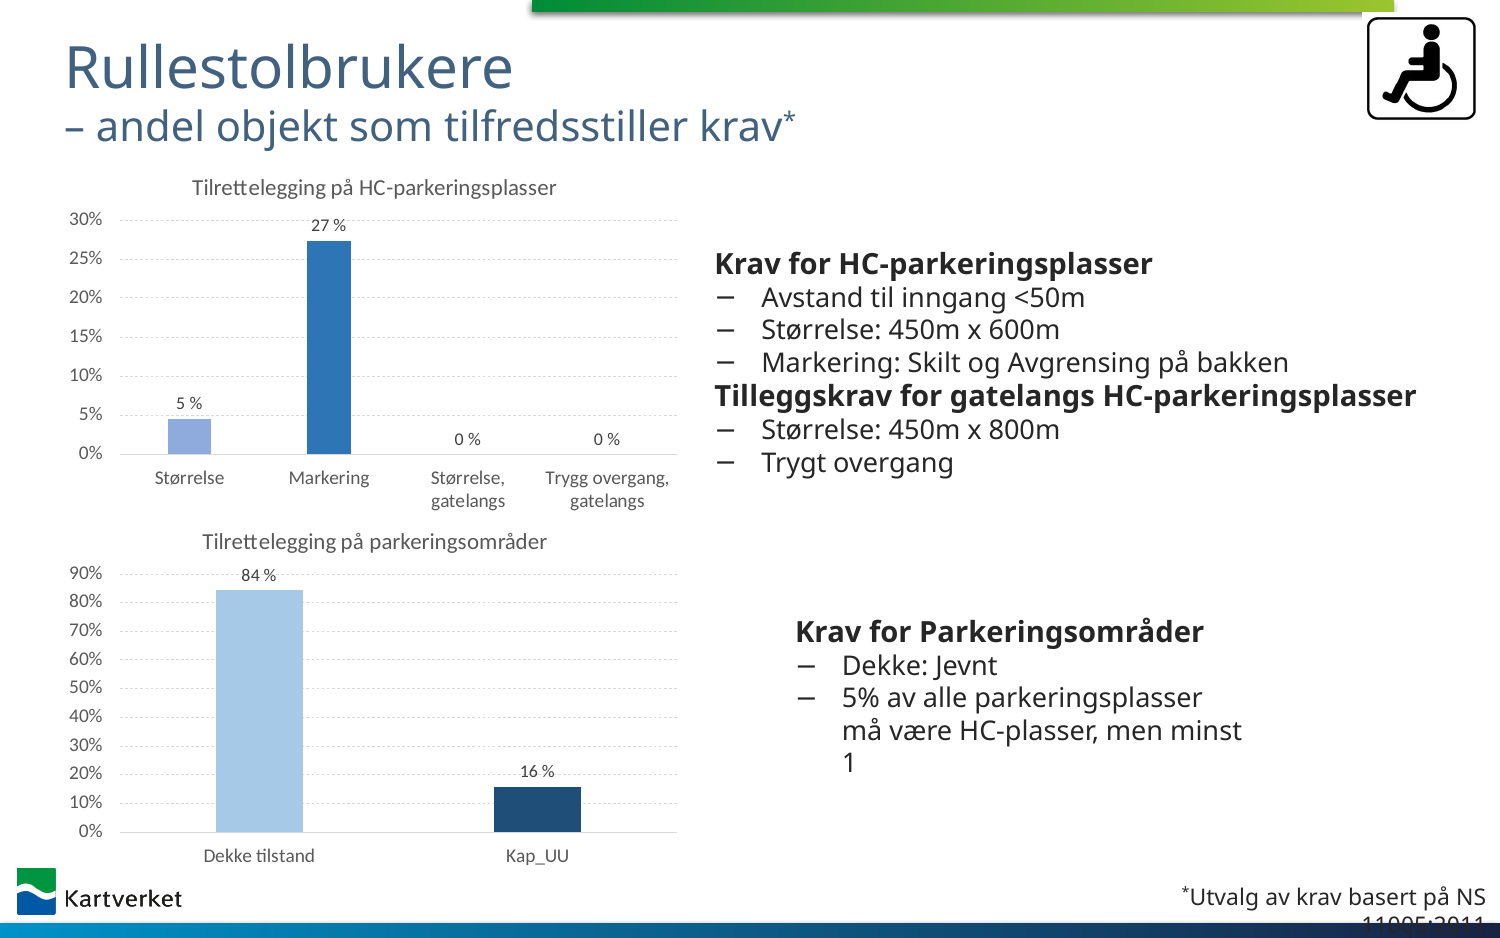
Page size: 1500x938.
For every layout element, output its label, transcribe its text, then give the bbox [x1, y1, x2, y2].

text_box Krav for Parkeringsområder Dekke: Jevnt 5% av alle parkeringsplasser må være HC-plasser, men minst 1 [780, 605, 1261, 786]
picture [1362, 12, 1481, 126]
text_box Krav for HC-parkeringsplasser Avstand til inngang <50m Størrelse: 450m x 600m Markering: Skilt og Avgrensing på bakken Tilleggskrav for gatelangs HC-parkeringsplasser Størrelse: 450m x 800m Trygt overgang [699, 237, 1433, 485]
picture [62, 520, 688, 874]
text_box Rullestolbrukere – andel objekt som tilfredsstiller krav* [49, 25, 1431, 158]
picture [62, 166, 688, 519]
text_box *Utvalg av krav basert på NS 11005:2011 [1068, 873, 1500, 938]
